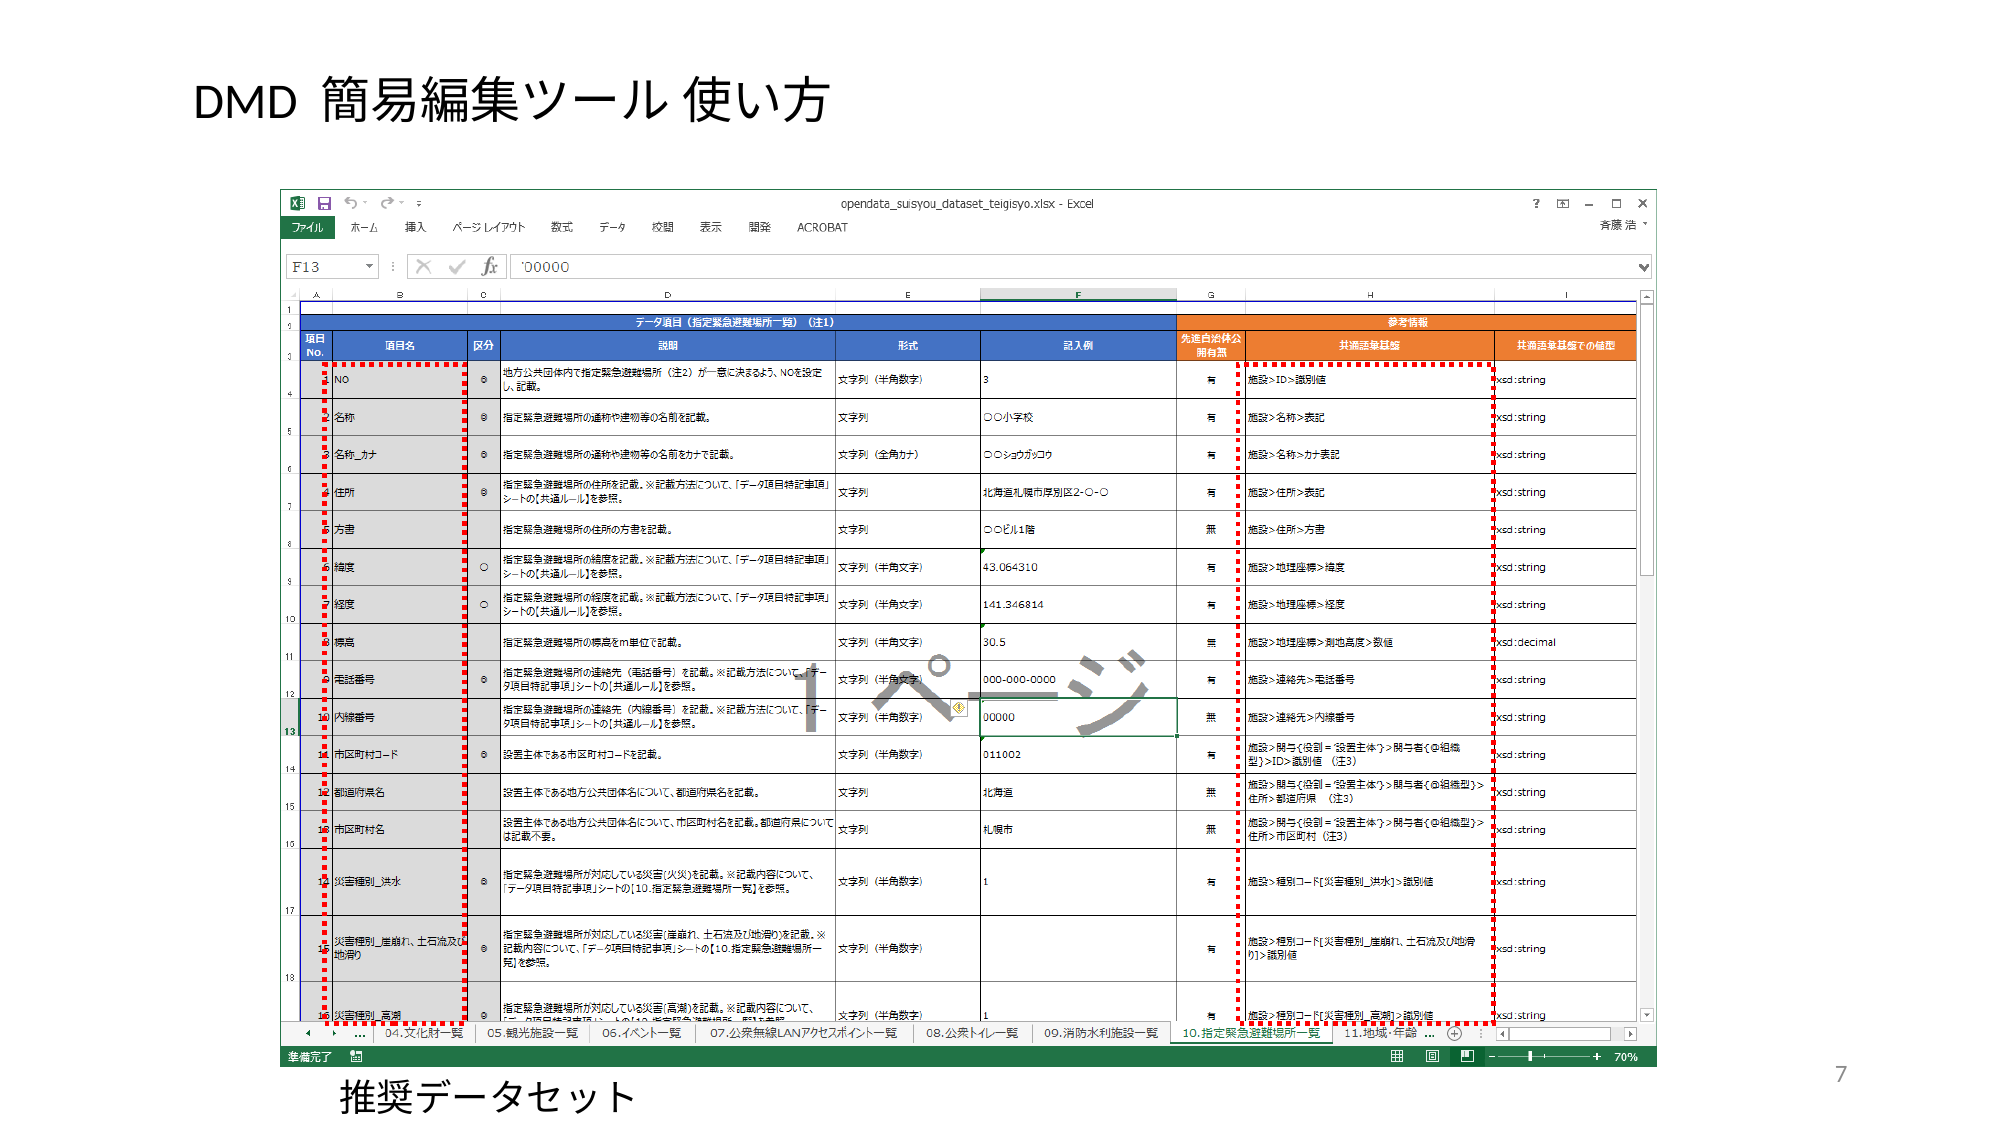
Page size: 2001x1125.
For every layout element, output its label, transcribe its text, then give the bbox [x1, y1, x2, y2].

slide_number 7 [1412, 1042, 1863, 1103]
text_box DMD 簡易編集ツール 使い方 [178, 60, 988, 136]
text_box 推奨データセット [324, 1067, 955, 1125]
picture [280, 189, 1657, 1067]
